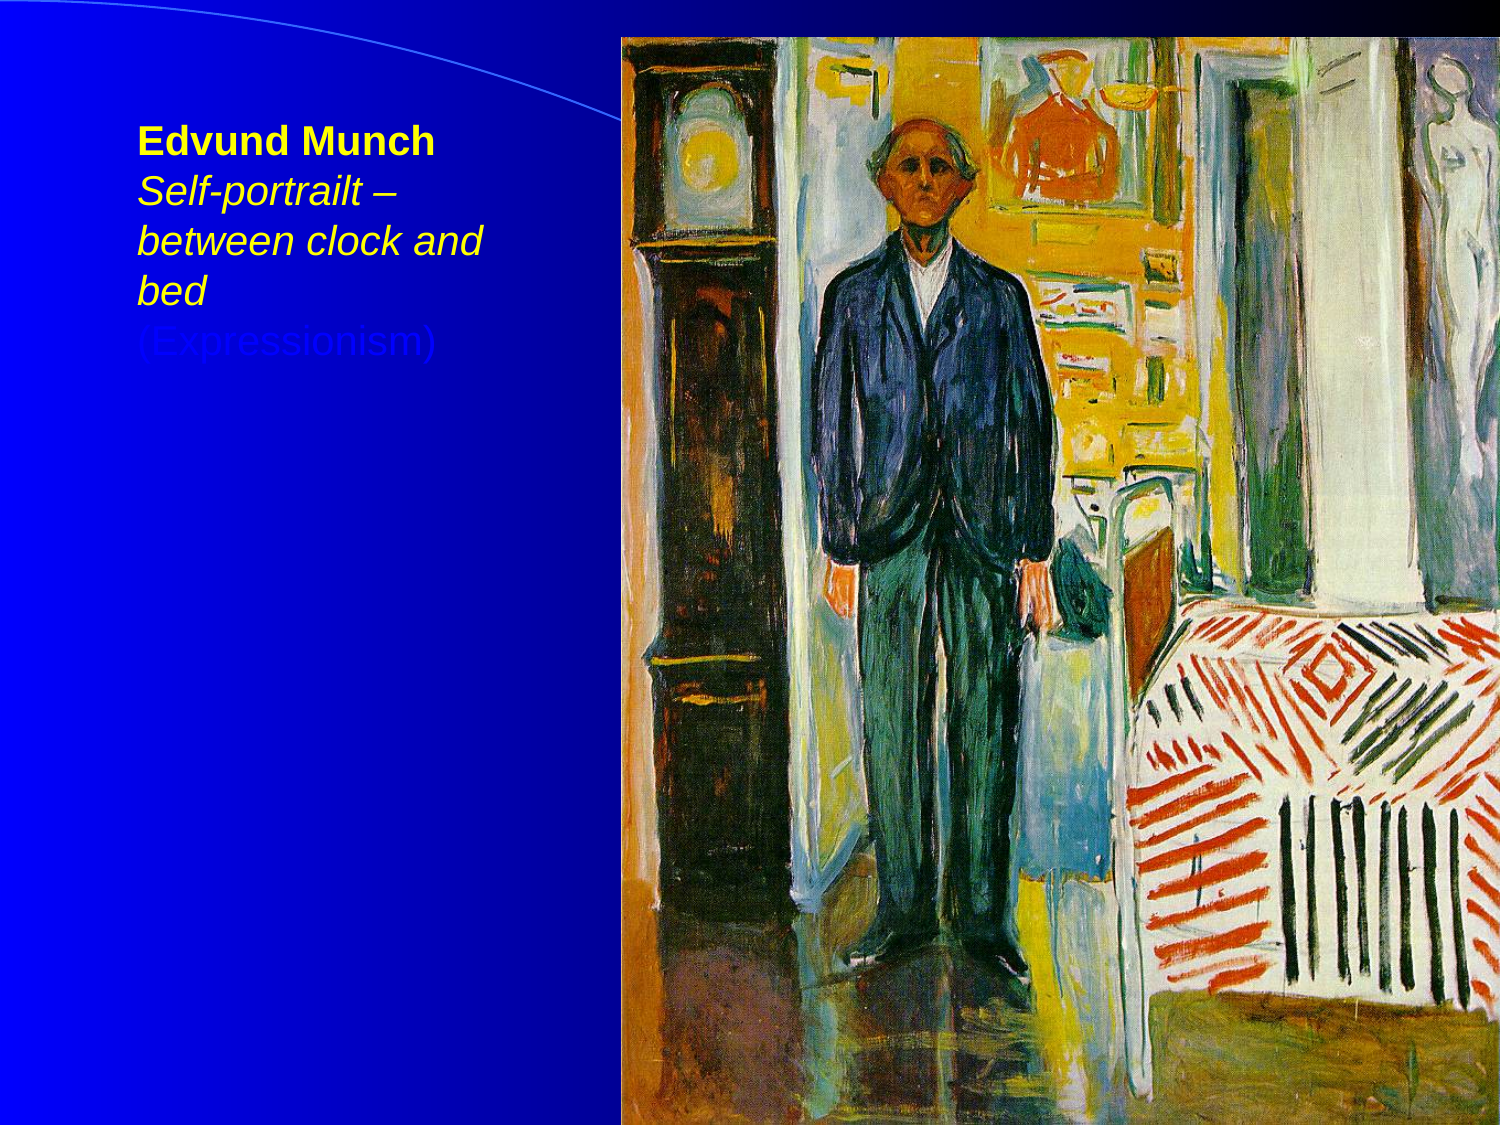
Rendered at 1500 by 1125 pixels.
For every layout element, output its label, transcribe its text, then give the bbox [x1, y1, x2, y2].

text_box Edvund Munch Self-portrailt – between clock and bed (Expressionism) [122, 106, 538, 372]
picture [621, 37, 1500, 1125]
